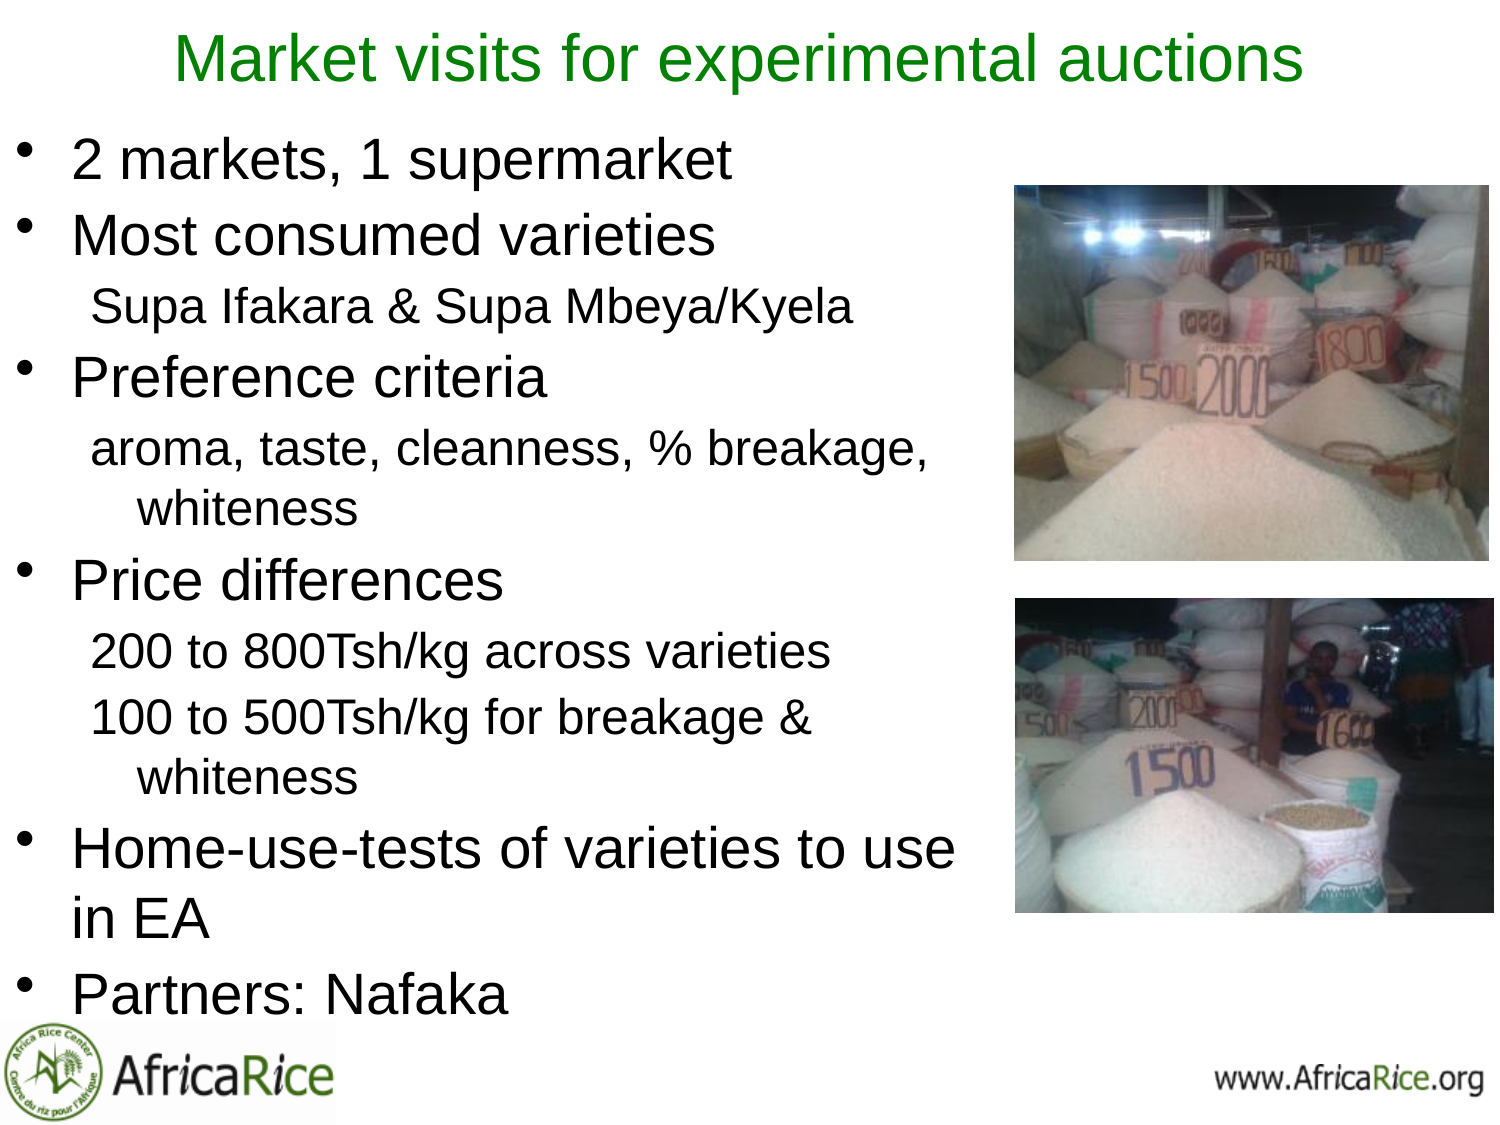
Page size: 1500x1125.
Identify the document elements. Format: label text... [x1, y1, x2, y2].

list 2 markets, 1 supermarket Most consumed varieties Supa Ifakara & Supa Mbeya/Kyela Preference criteria aroma, taste, cleanness, % breakage, whiteness Price differences 200 to 800Tsh/kg across varieties 100 to 500Tsh/kg for breakage & whiteness Home-use-tests of varieties to use in EA Partners: Nafaka [0, 113, 1016, 1114]
picture [1212, 1064, 1488, 1100]
picture [1014, 184, 1489, 561]
title Market visits for experimental auctions [64, 0, 1416, 114]
picture [1015, 597, 1494, 913]
picture [0, 1114, 336, 1125]
